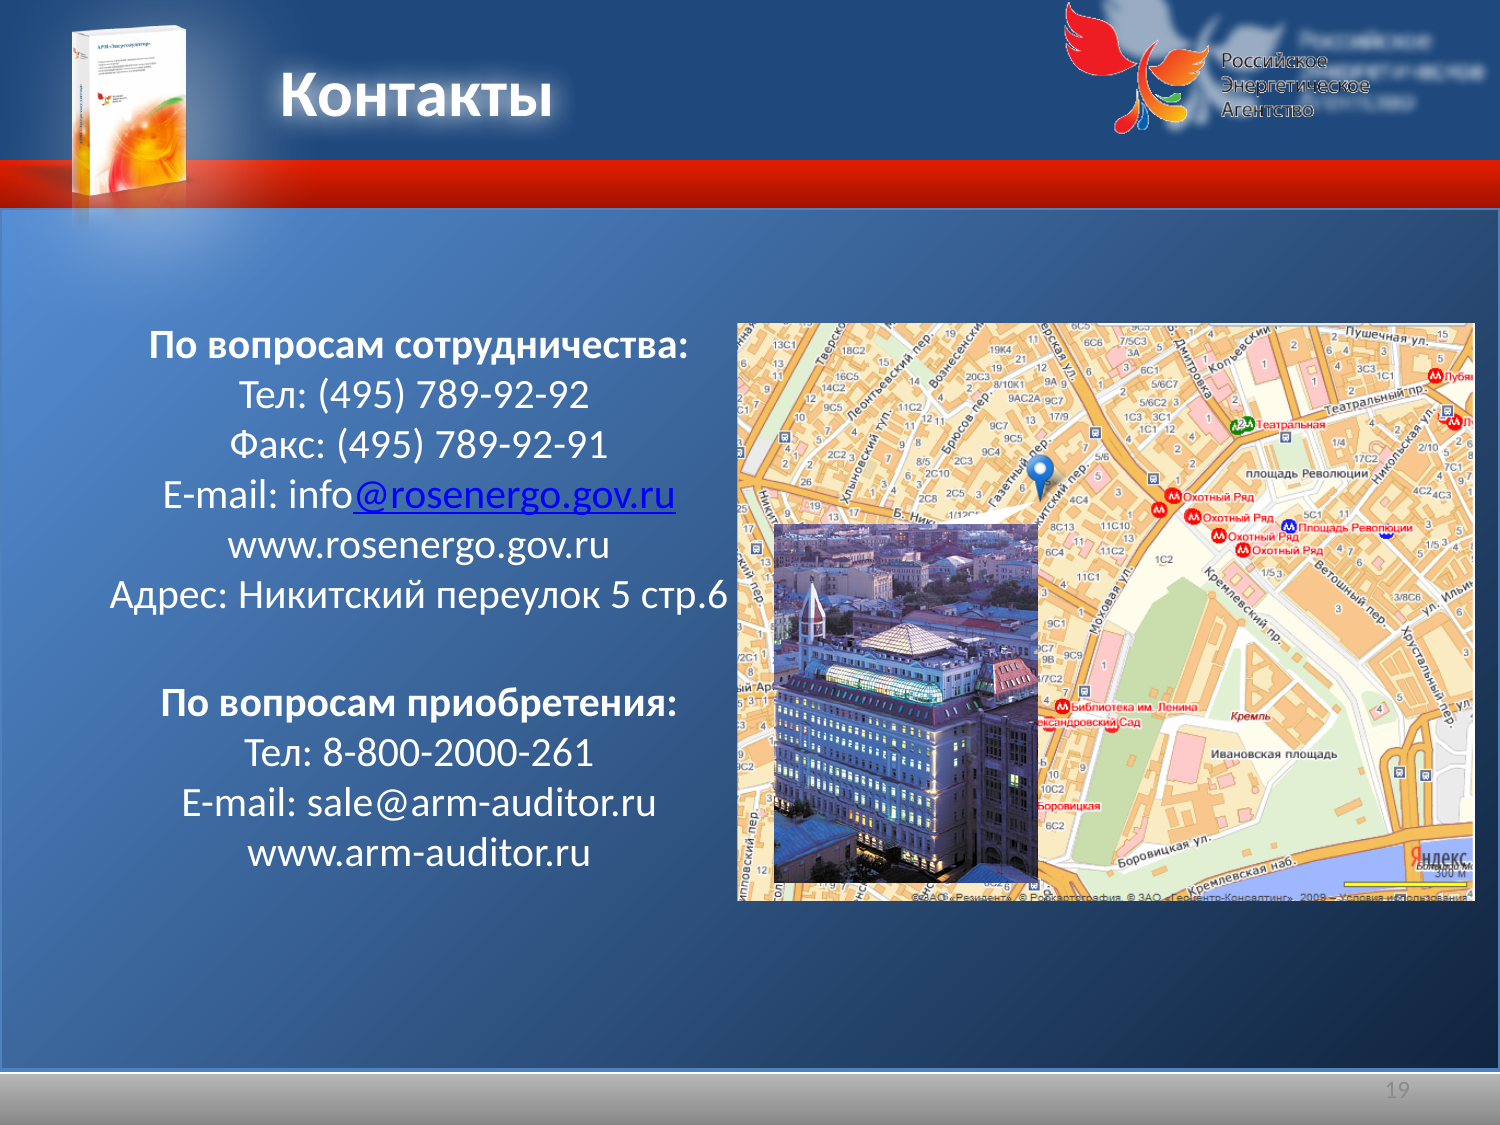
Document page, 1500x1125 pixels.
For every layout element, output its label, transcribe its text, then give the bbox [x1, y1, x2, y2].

text_box [0, 208, 1500, 1072]
picture [0, 5, 213, 232]
picture [737, 323, 1476, 901]
text_box [319, 160, 1500, 208]
slide_number 19 [1074, 1058, 1425, 1119]
text_box По вопросам приобретения: Тел: 8-800-2000-261 E-mail: sale@arm-auditor.ru www.arm-auditor.ru [5, 668, 833, 932]
text_box По вопросам сотрудничества: Тел: (495) 789-92-92 Факс: (495) 789-92-91 E-mail: info@rosenergo.gov.ru www.rosenergo.gov.ru Адрес: Никитский переулок 5 стр.6 [0, 310, 845, 624]
text_box [297, 0, 1500, 160]
text_box Контакты [314, 42, 703, 138]
text_box [0, 1074, 1500, 1125]
picture [1045, 0, 1400, 141]
